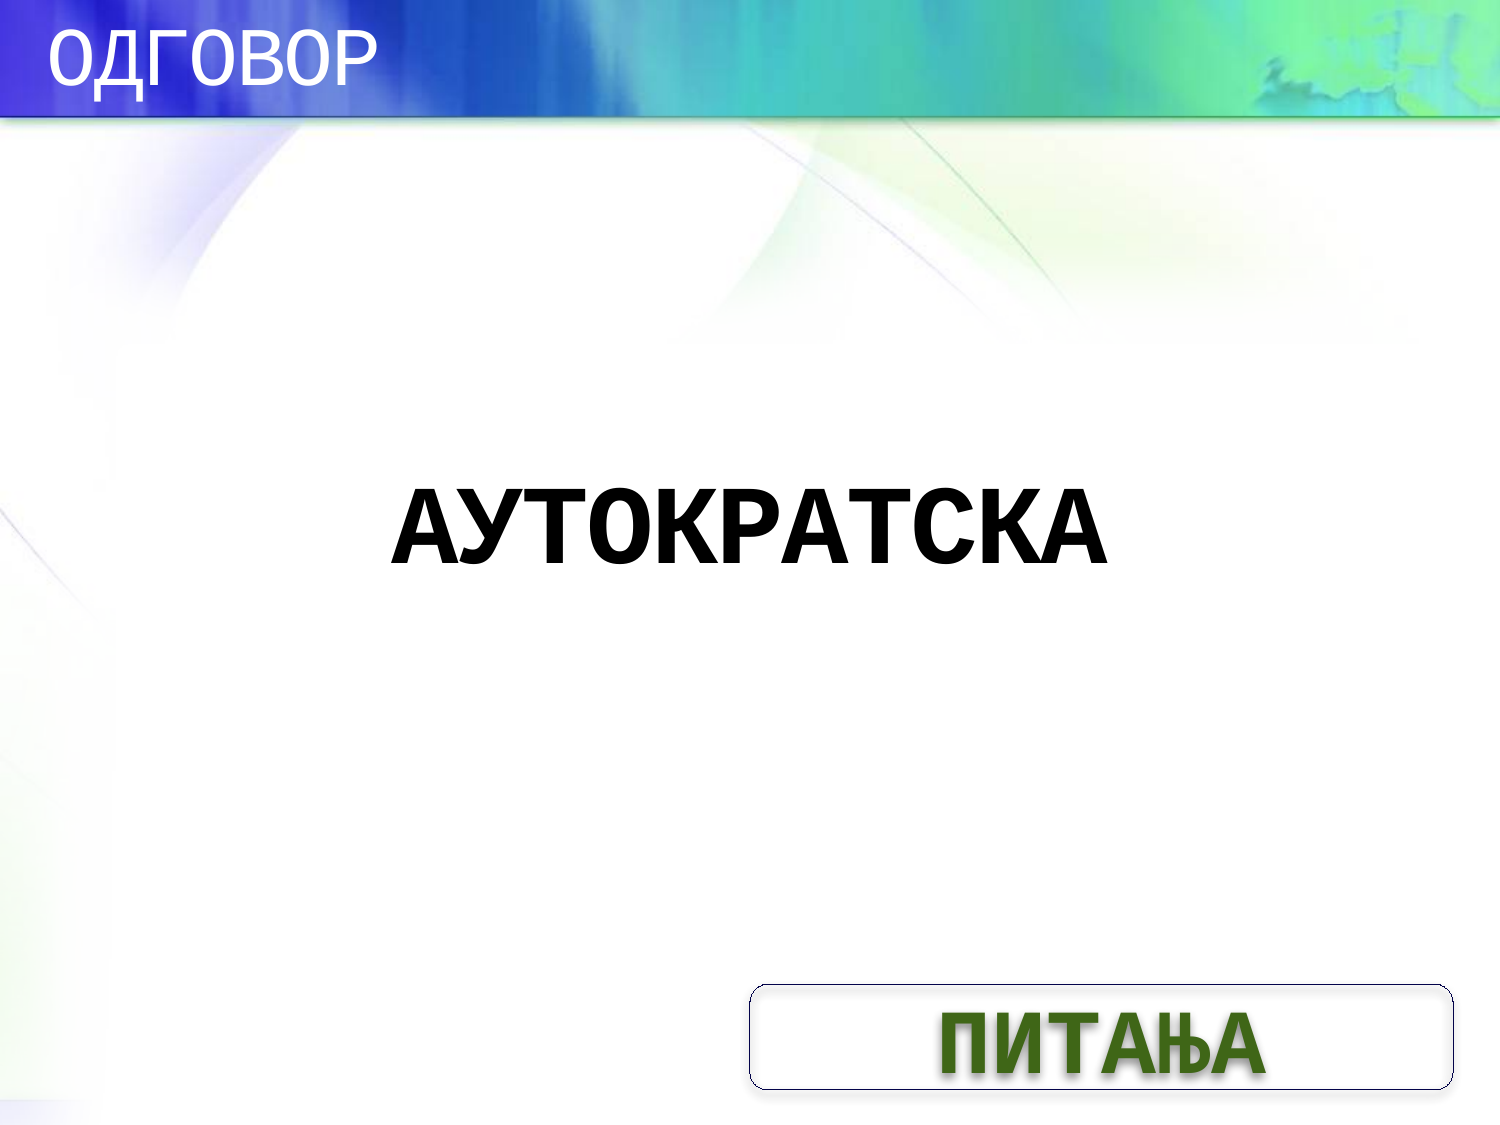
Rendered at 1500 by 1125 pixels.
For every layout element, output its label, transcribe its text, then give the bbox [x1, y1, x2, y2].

title АУТОКРАТСКА [82, 140, 1418, 914]
picture [0, 0, 1500, 1125]
text_box ПИТАЊА [749, 984, 1454, 1090]
text_box ОДГОВОР [46, 0, 774, 118]
